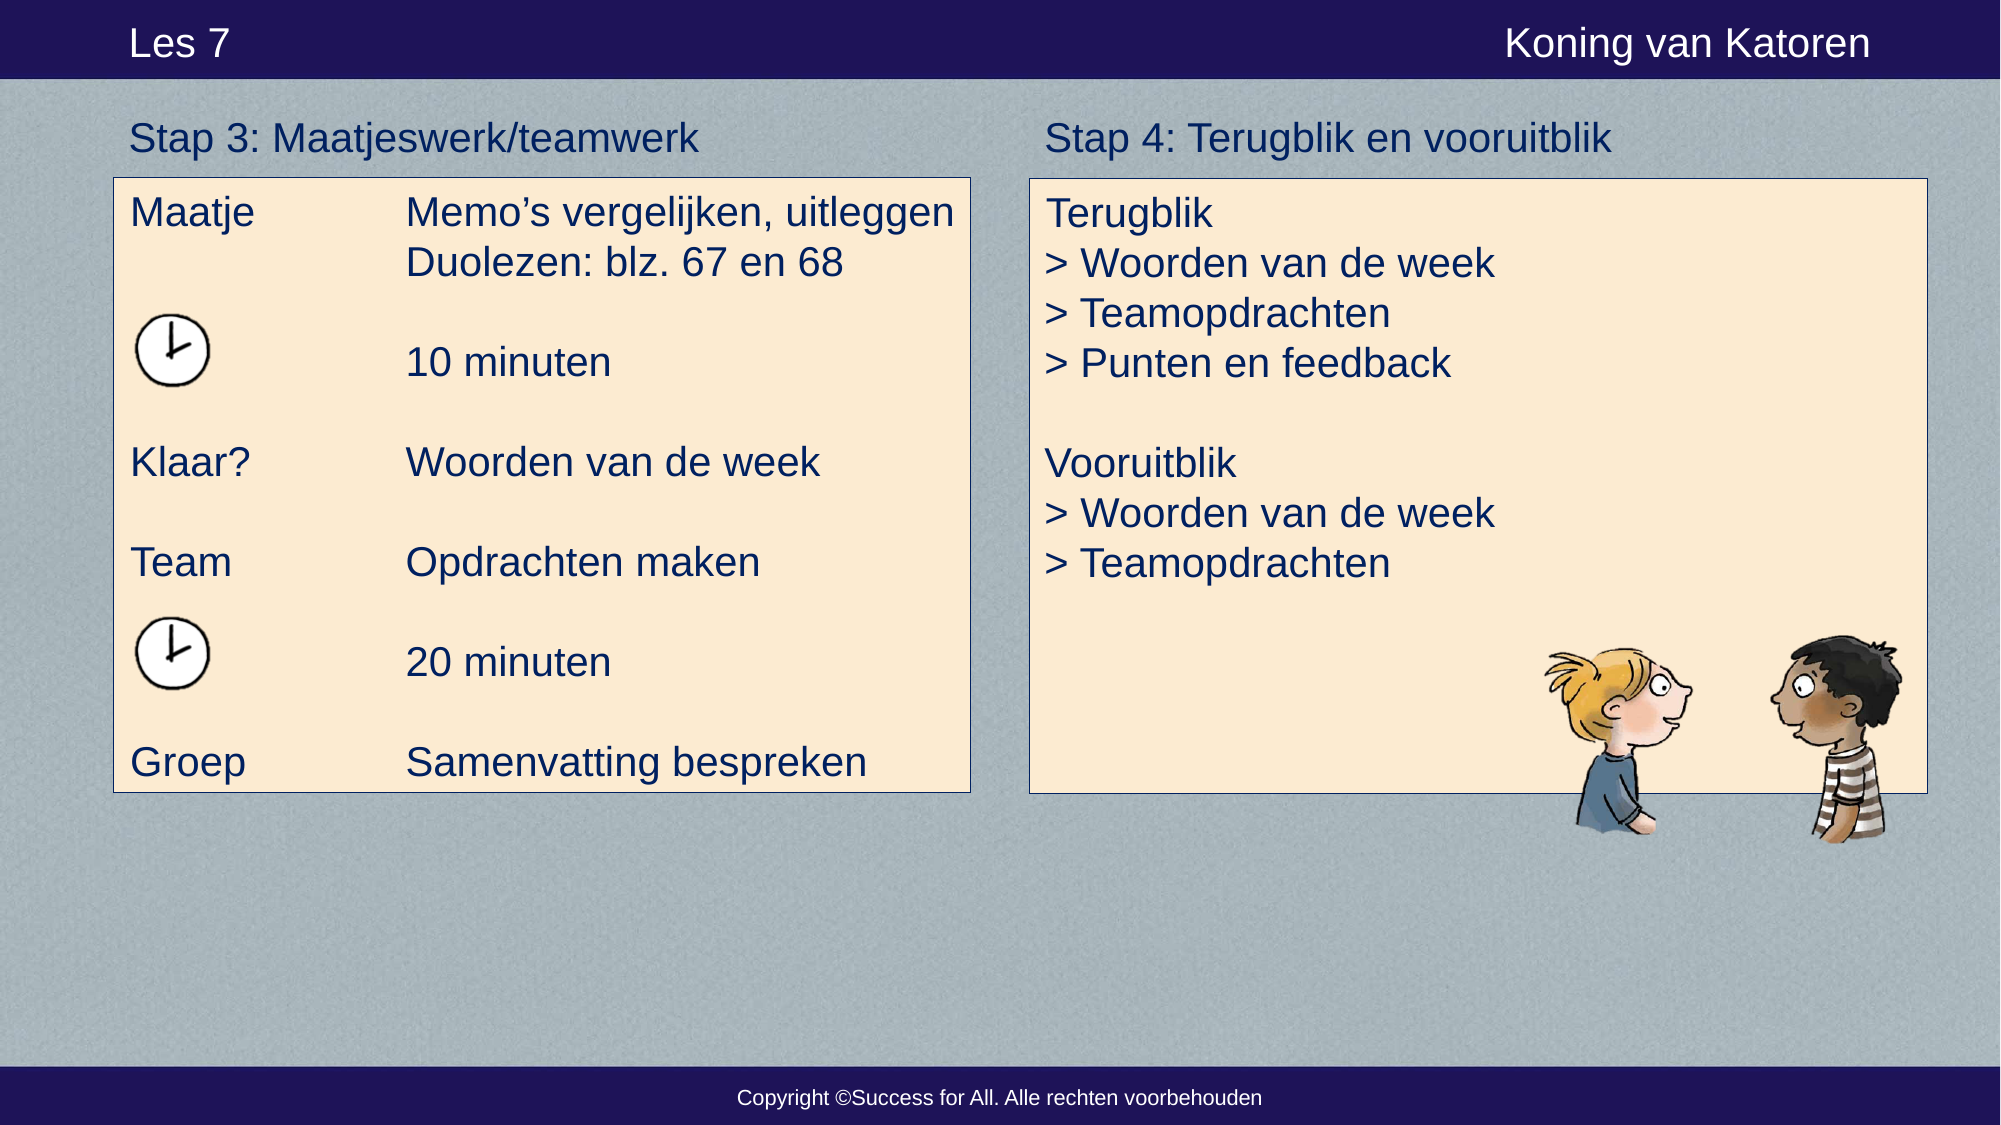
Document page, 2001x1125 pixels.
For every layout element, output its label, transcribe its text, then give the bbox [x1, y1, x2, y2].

text_box Copyright ©Success for All. Alle rechten voorbehouden [0, 1076, 2000, 1125]
text_box Stap 4: Terugblik en vooruitblik [1029, 103, 1822, 169]
text_box Koning van Katoren [999, 8, 1886, 73]
text_box Terugblik > Woorden van de week > Teamopdrachten > Punten en feedback Vooruitblik > Woorden van de week > Teamopdrachten [1029, 178, 1928, 794]
text_box Les 7 [114, 8, 354, 73]
text_box Maatje Memo’s vergelijken, uitleggen Duolezen: blz. 67 en 68 10 minuten Klaar? Woorden van de week Team Opdrachten maken 20 minuten Groep Samenvatting bespreken [113, 177, 971, 793]
picture [0, 0, 2001, 1125]
text_box Stap 3: Maatjeswerk/teamwerk [114, 103, 907, 169]
